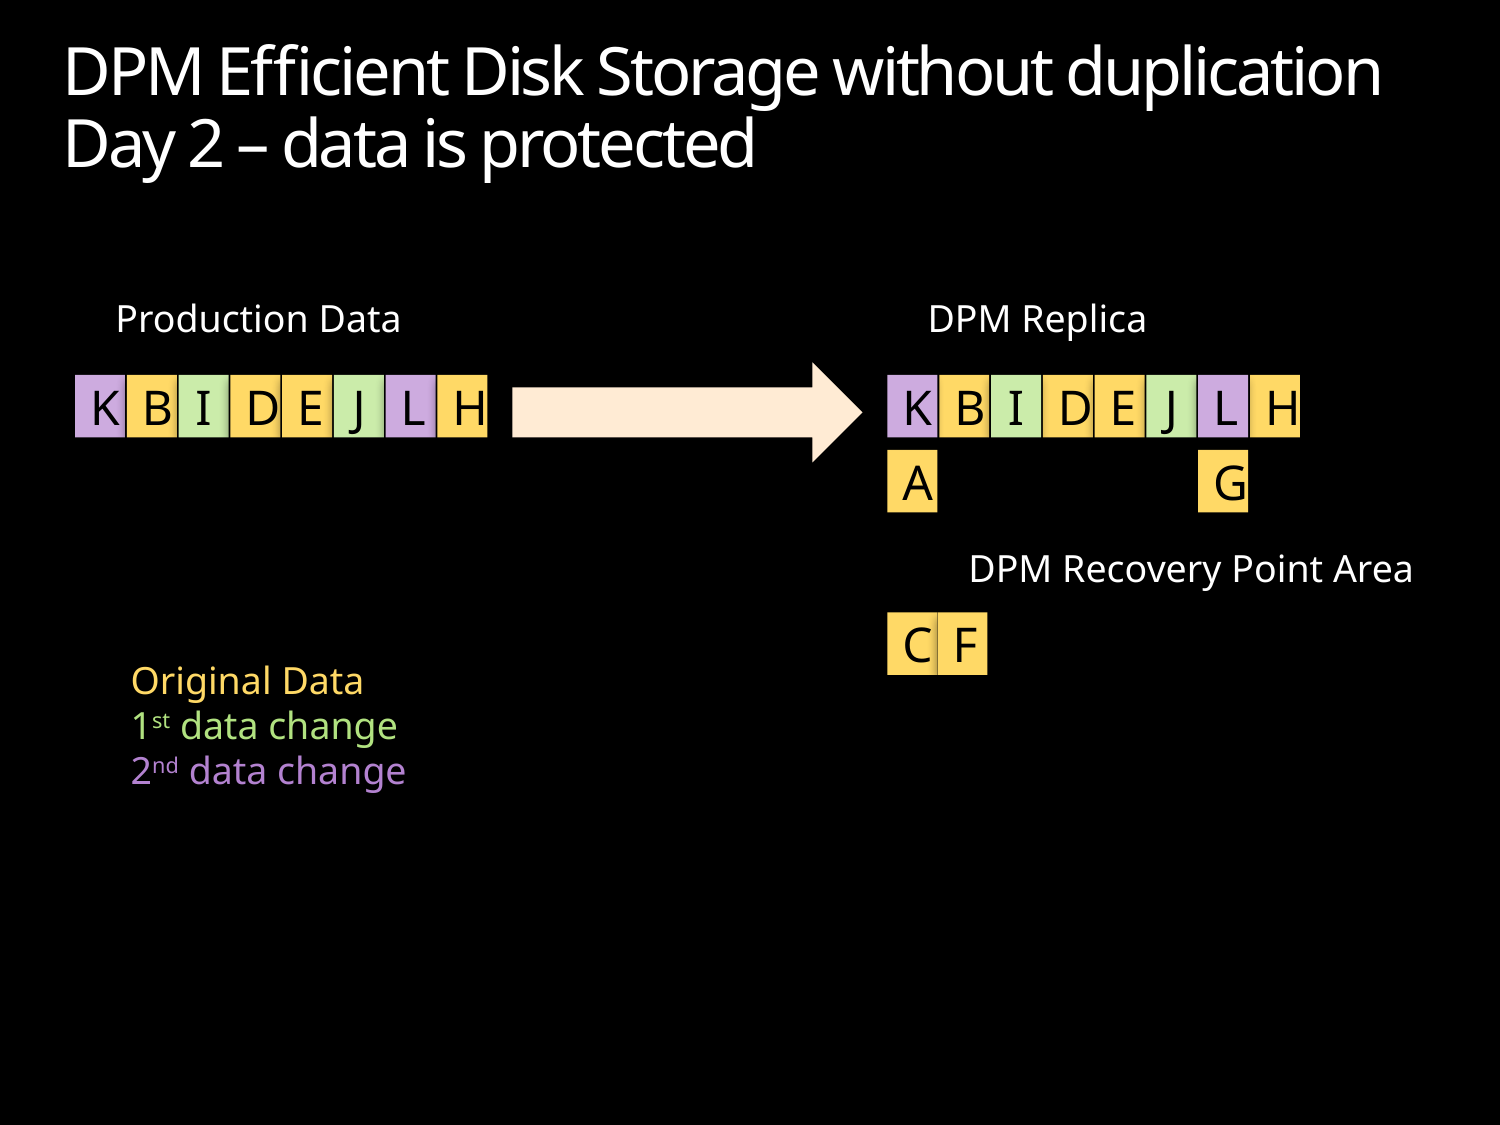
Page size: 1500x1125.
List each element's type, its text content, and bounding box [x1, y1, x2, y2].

text_box L [1198, 374, 1249, 438]
text_box K [75, 374, 125, 438]
text_box C [887, 612, 937, 675]
text_box I [991, 374, 1042, 438]
text_box H [437, 374, 488, 438]
title DPM Efficient Disk Storage without duplication Day 2 – data is protected [62, 37, 1438, 184]
text_box DPM Replica [912, 287, 1163, 348]
text_box Original Data 1st data change 2nd data change [115, 649, 422, 800]
text_box [512, 362, 863, 463]
text_box G [1198, 449, 1249, 513]
text_box DPM Recovery Point Area [953, 537, 1430, 598]
text_box J [333, 374, 384, 438]
text_box A [887, 449, 938, 513]
text_box B [939, 374, 990, 438]
text_box B [126, 374, 177, 438]
text_box Production Data [100, 287, 417, 348]
text_box D [230, 374, 281, 438]
text_box H [1250, 374, 1300, 438]
text_box F [937, 612, 988, 675]
text_box L [385, 374, 436, 438]
text_box E [1094, 374, 1145, 438]
text_box I [178, 374, 229, 438]
text_box K [887, 374, 938, 438]
text_box E [282, 374, 333, 438]
text_box J [1146, 374, 1197, 438]
text_box D [1042, 374, 1093, 438]
